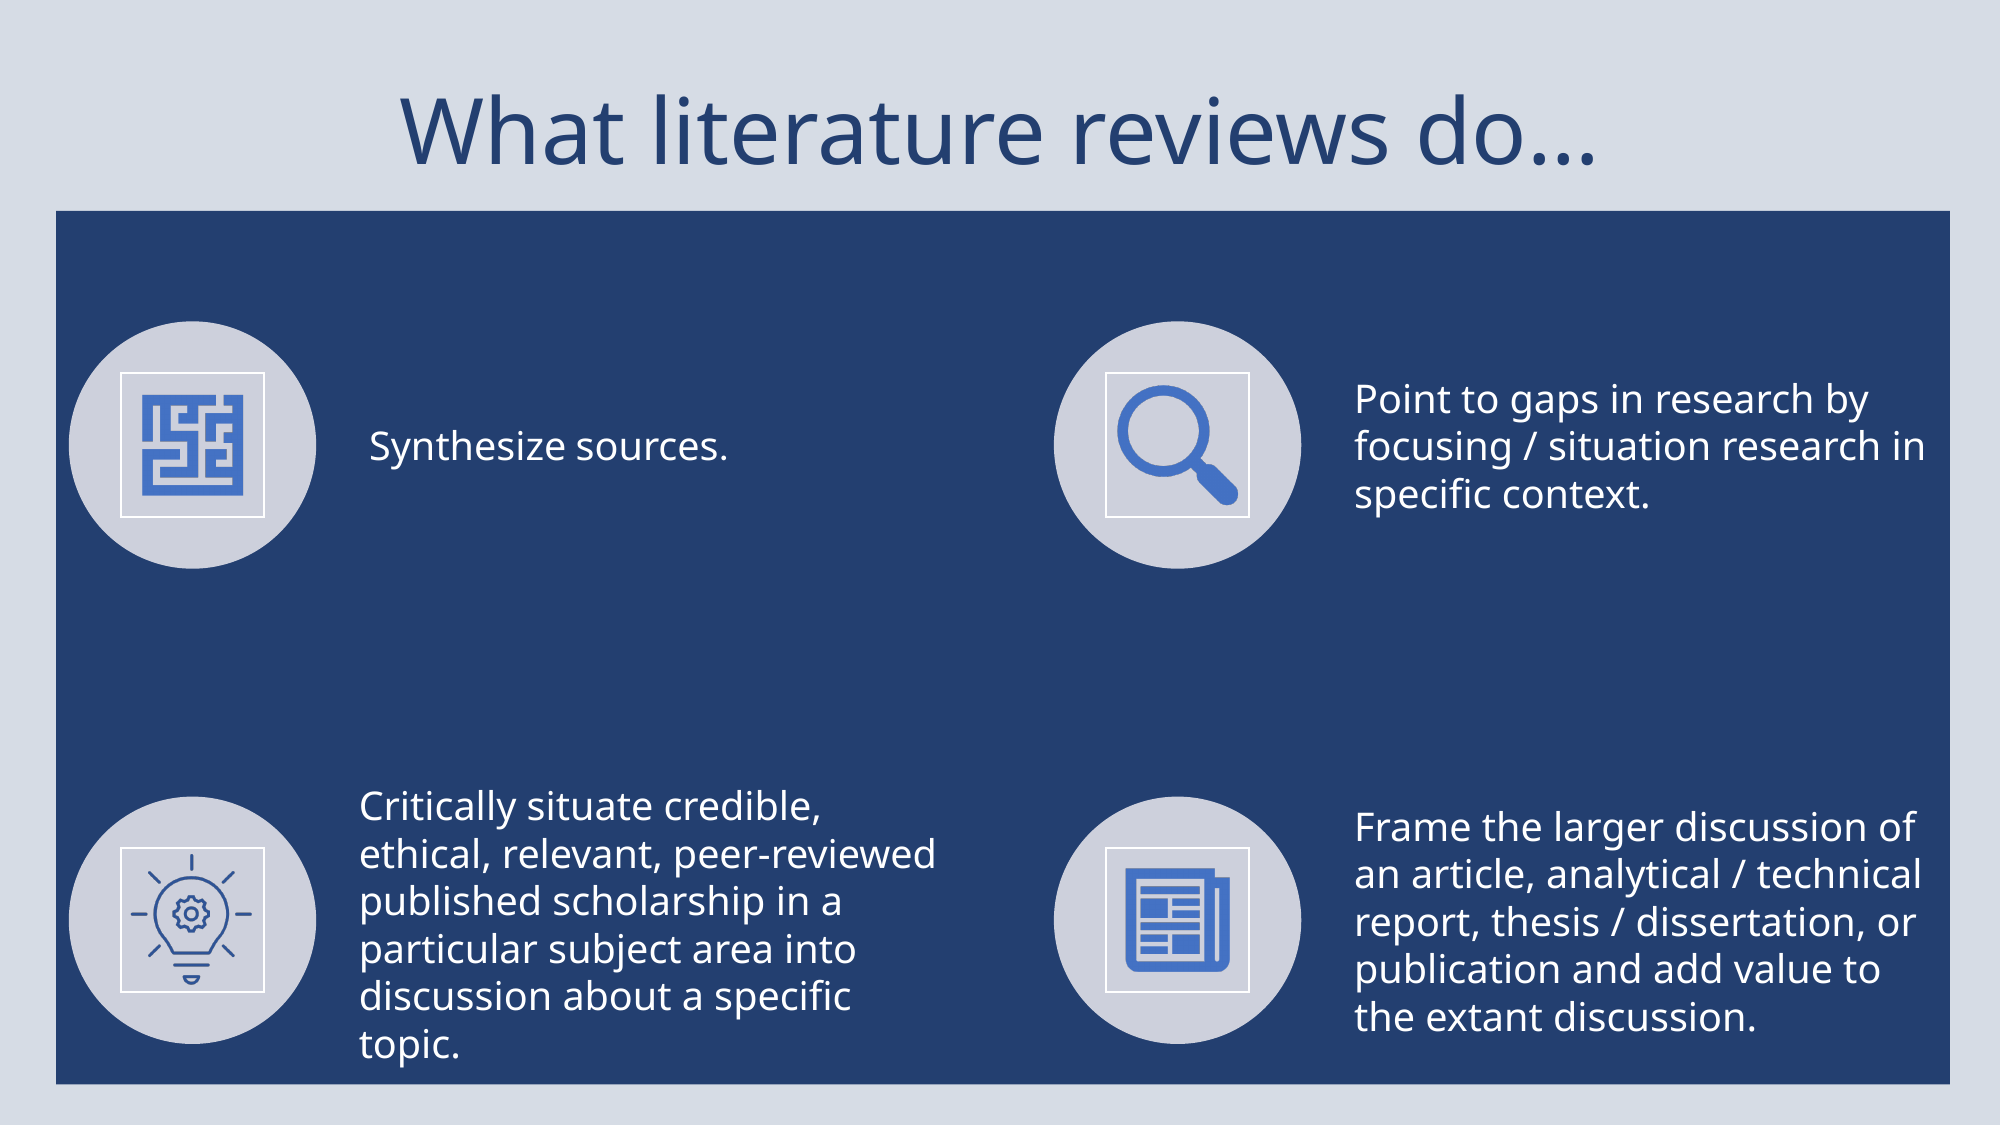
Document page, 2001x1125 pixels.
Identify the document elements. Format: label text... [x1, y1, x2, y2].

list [56, 210, 1950, 1085]
title What literature reviews do… [137, 59, 1863, 210]
